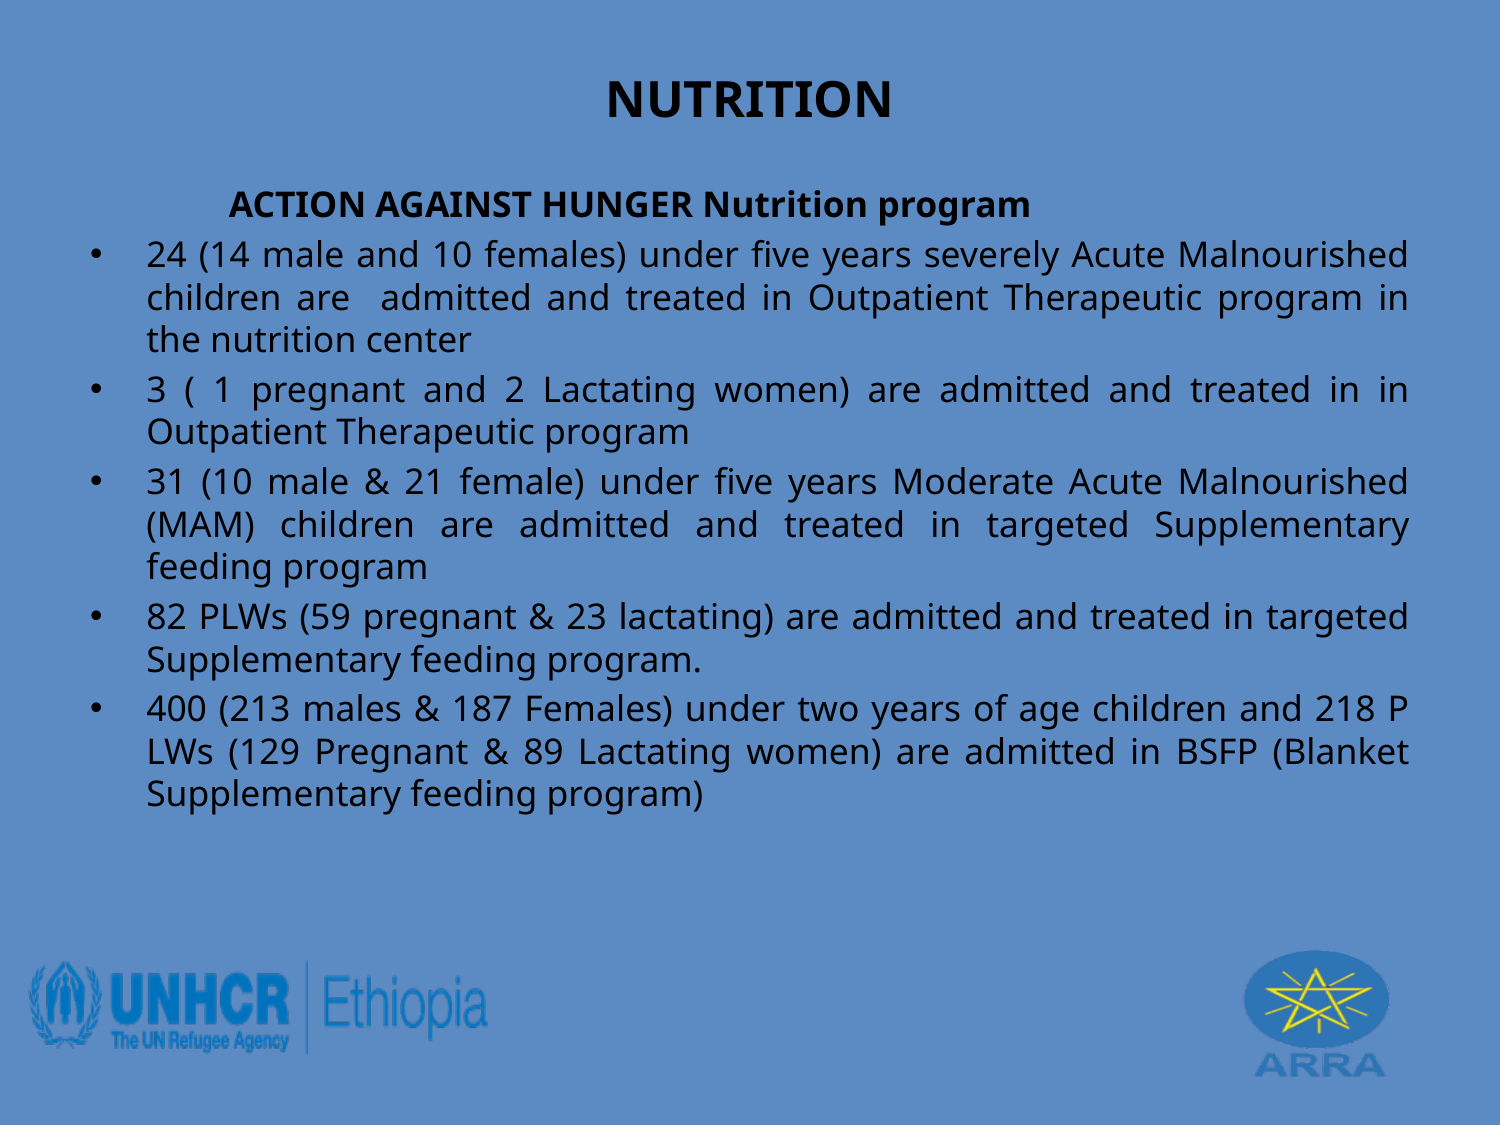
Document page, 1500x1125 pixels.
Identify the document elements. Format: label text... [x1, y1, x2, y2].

picture [0, 912, 488, 1104]
picture [1224, 949, 1413, 1104]
list ACTION AGAINST HUNGER Nutrition program 24 (14 male and 10 females) under five years severely Acute Malnourished children are admitted and treated in Outpatient Therapeutic program in the nutrition center 3 ( 1 pregnant and 2 Lactating women) are admitted and treated in in Outpatient Therapeutic program 31 (10 male & 21 female) under five years Moderate Acute Malnourished (MAM) children are admitted and treated in targeted Supplementary feeding program 82 PLWs (59 pregnant & 23 lactating) are admitted and treated in targeted Supplementary feeding program. 400 (213 males & 187 Females) under two years of age children and 218 P LWs (129 Pregnant & 89 Lactating women) are admitted in BSFP (Blanket Supplementary feeding program) [75, 174, 1425, 1005]
title NUTRITION [75, 45, 1425, 150]
